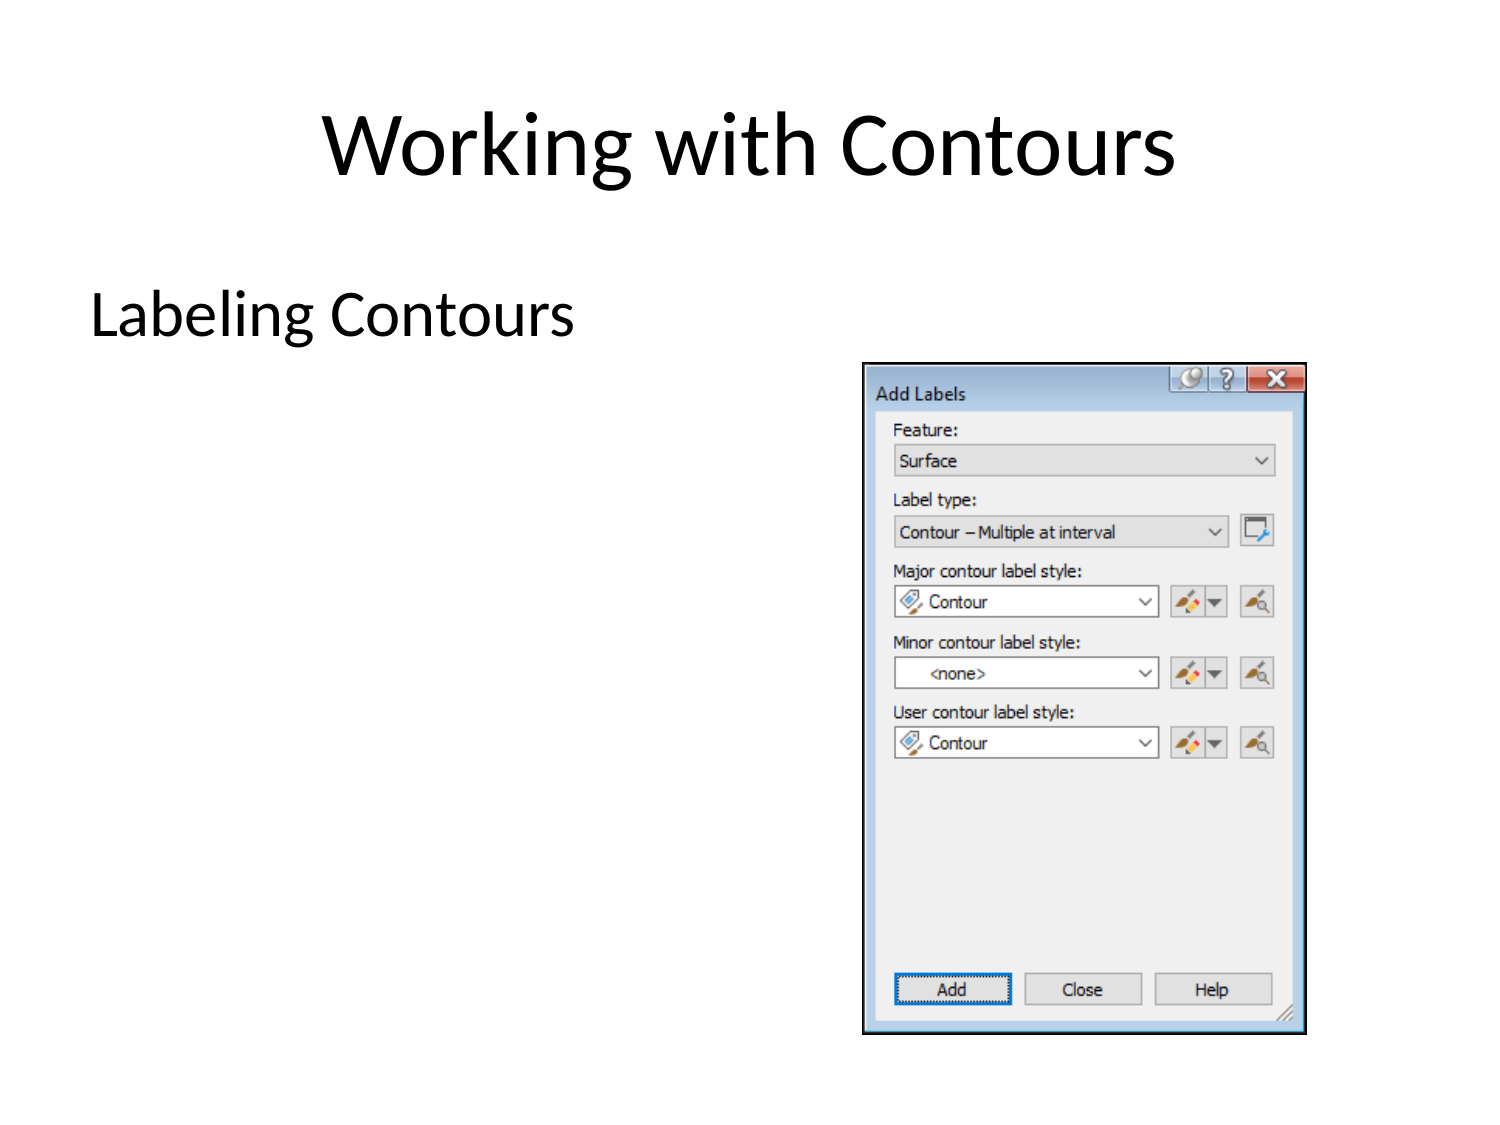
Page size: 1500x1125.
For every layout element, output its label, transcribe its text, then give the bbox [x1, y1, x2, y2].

list Labeling Contours [75, 262, 1150, 413]
picture [862, 362, 1308, 1035]
title Working with Contours [75, 45, 1425, 233]
